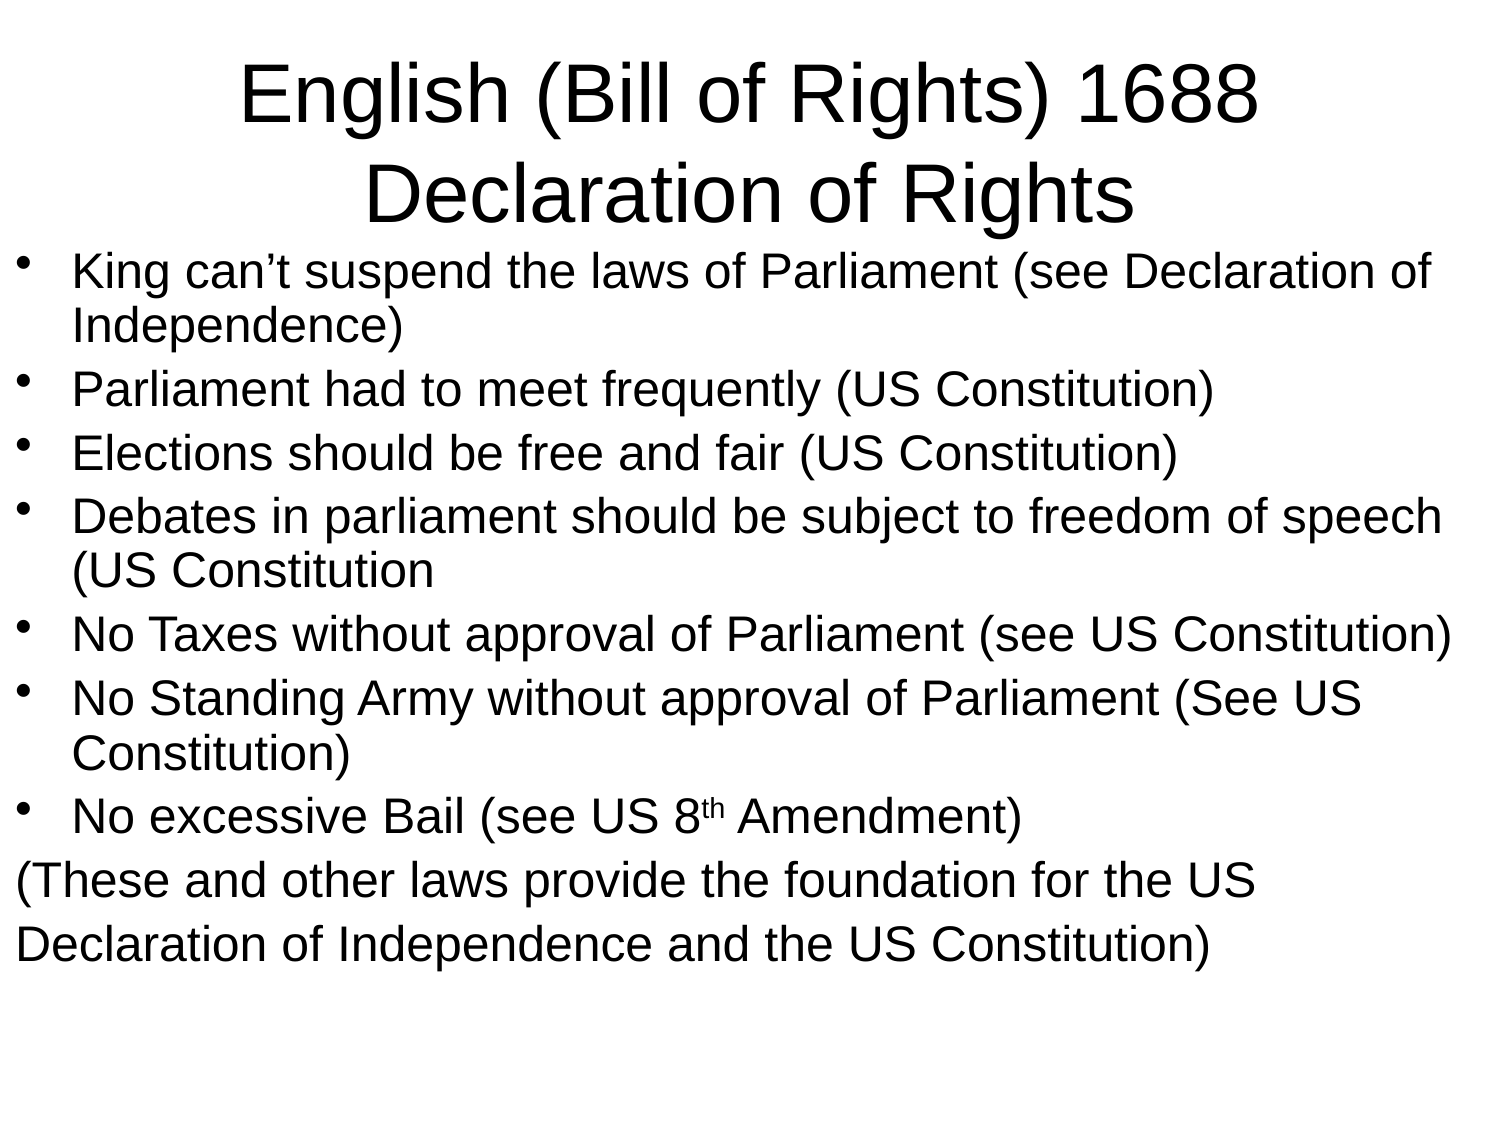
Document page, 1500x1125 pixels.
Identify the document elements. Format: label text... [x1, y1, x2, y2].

title English (Bill of Rights) 1688 Declaration of Rights [74, 44, 1426, 233]
list King can’t suspend the laws of Parliament (see Declaration of Independence) Parliament had to meet frequently (US Constitution) Elections should be free and fair (US Constitution) Debates in parliament should be subject to freedom of speech (US Constitution No Taxes without approval of Parliament (see US Constitution) No Standing Army without approval of Parliament (See US Constitution) No excessive Bail (see US 8th Amendment) (These and other laws provide the foundation for the US Declaration of Independence and the US Constitution) [0, 237, 1500, 1051]
